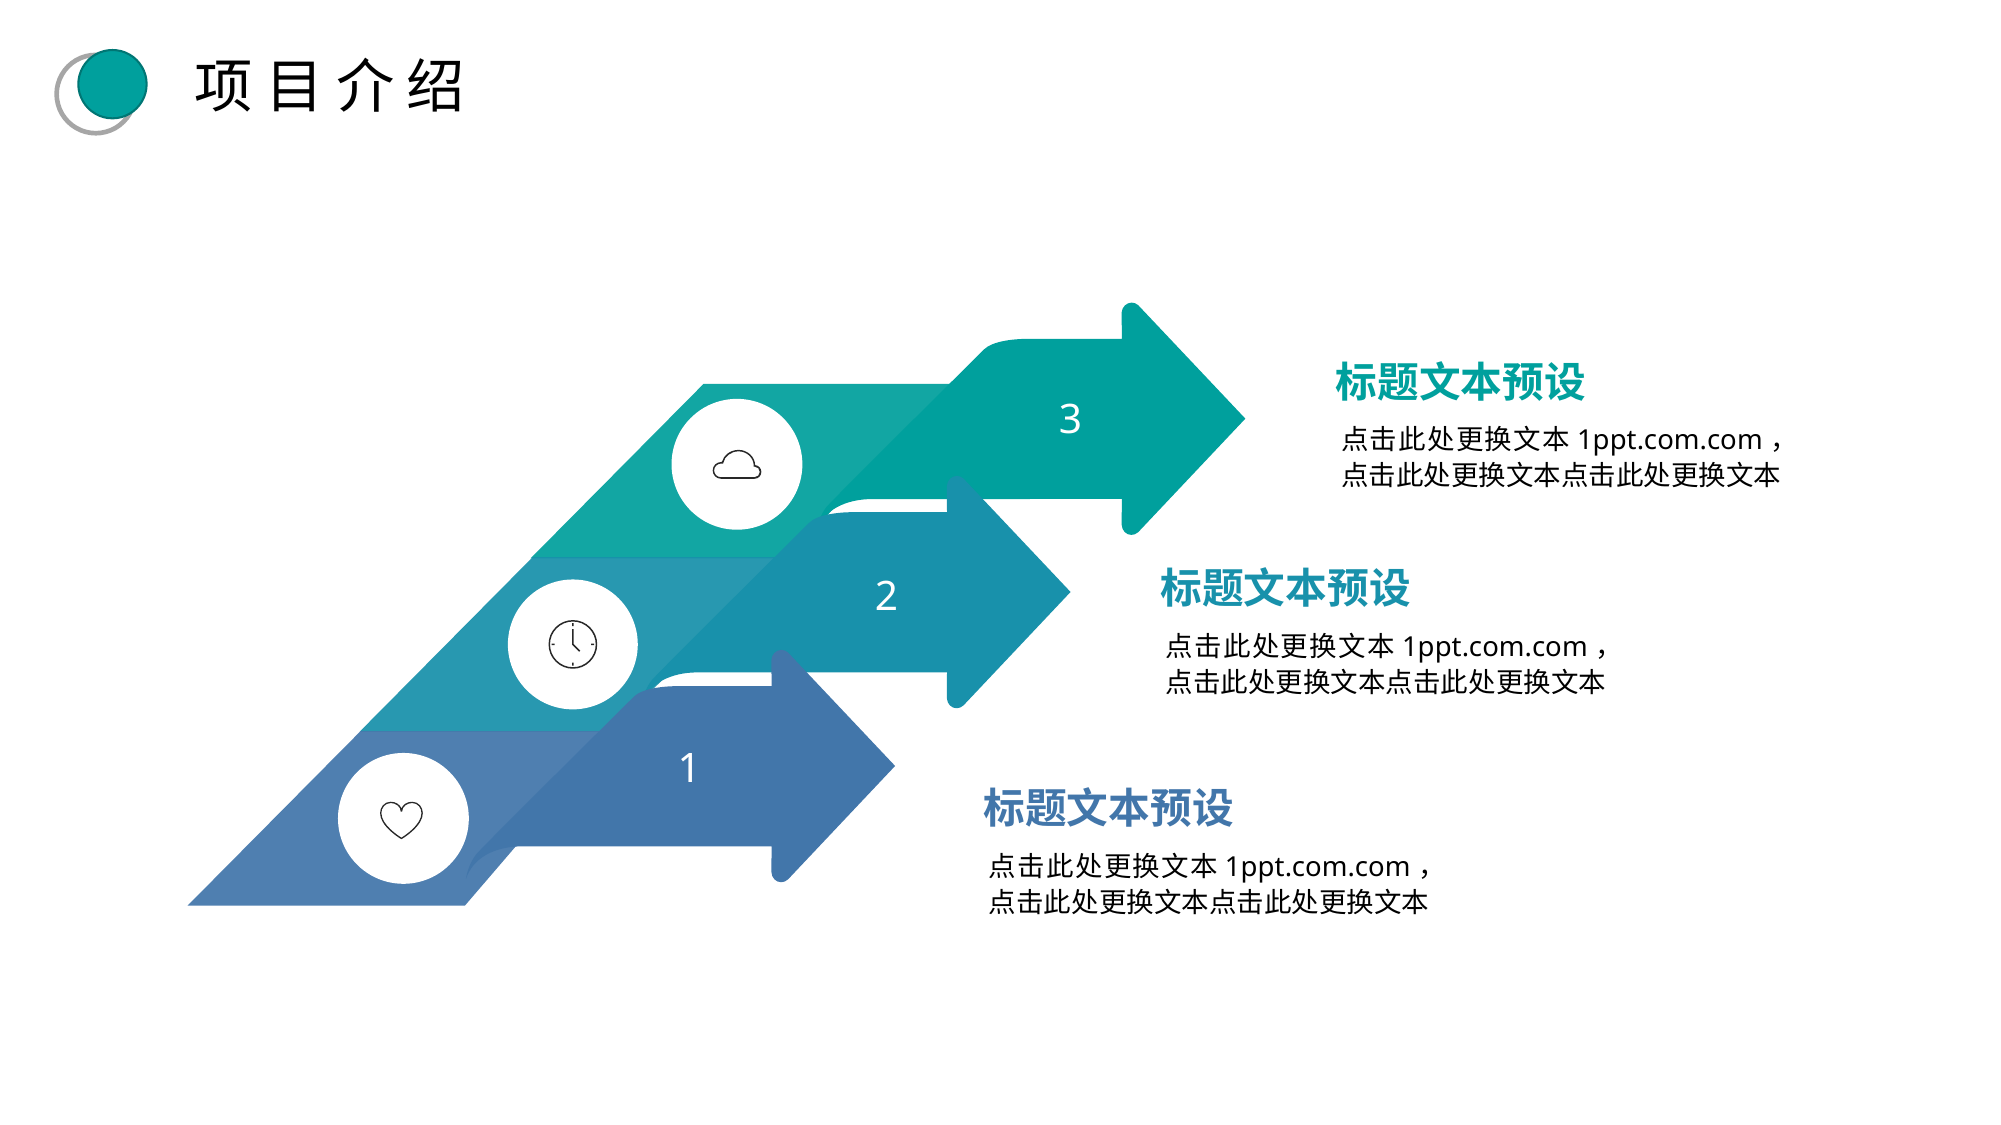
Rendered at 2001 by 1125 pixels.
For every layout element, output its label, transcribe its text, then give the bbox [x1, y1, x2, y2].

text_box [56, 49, 147, 134]
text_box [187, 302, 1813, 931]
text_box 项目介绍 [179, 41, 604, 126]
